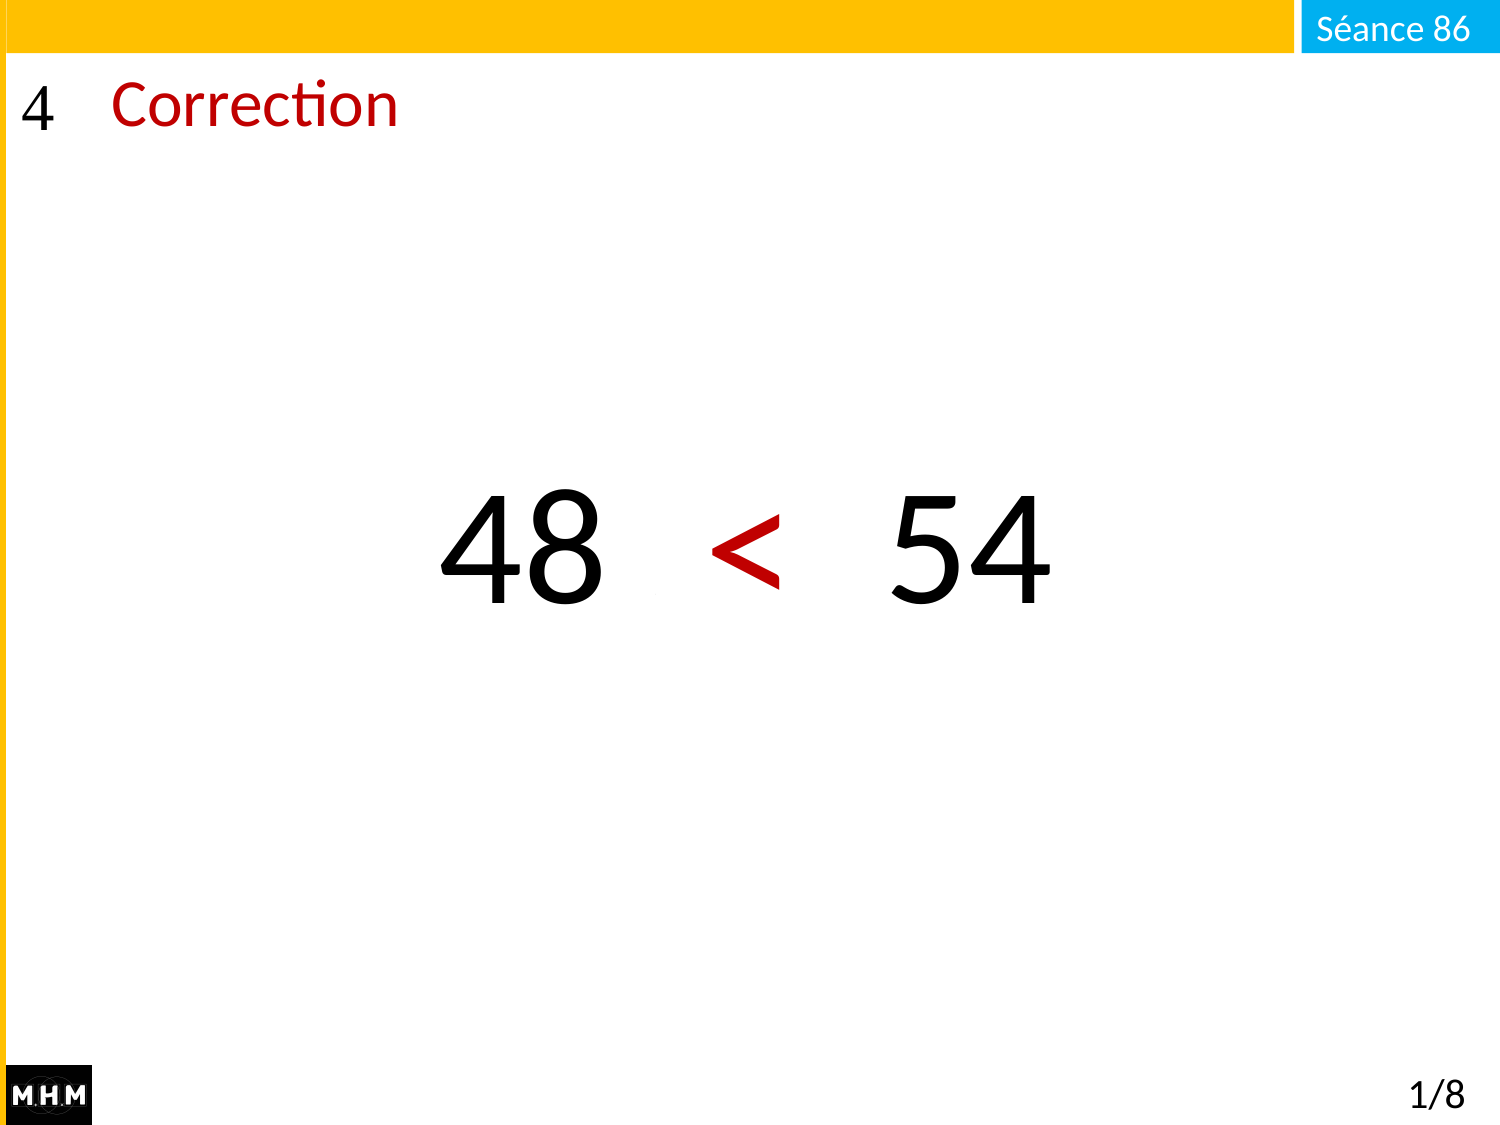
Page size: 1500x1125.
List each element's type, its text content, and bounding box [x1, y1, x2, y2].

list 1/8 [1373, 1064, 1500, 1125]
text_box < [655, 419, 844, 655]
text_box 48 . . . 54 [424, 429, 655, 645]
picture [6, 1065, 92, 1125]
text_box 48 . . . 54 [844, 429, 1101, 645]
title Correction [96, 60, 1391, 149]
